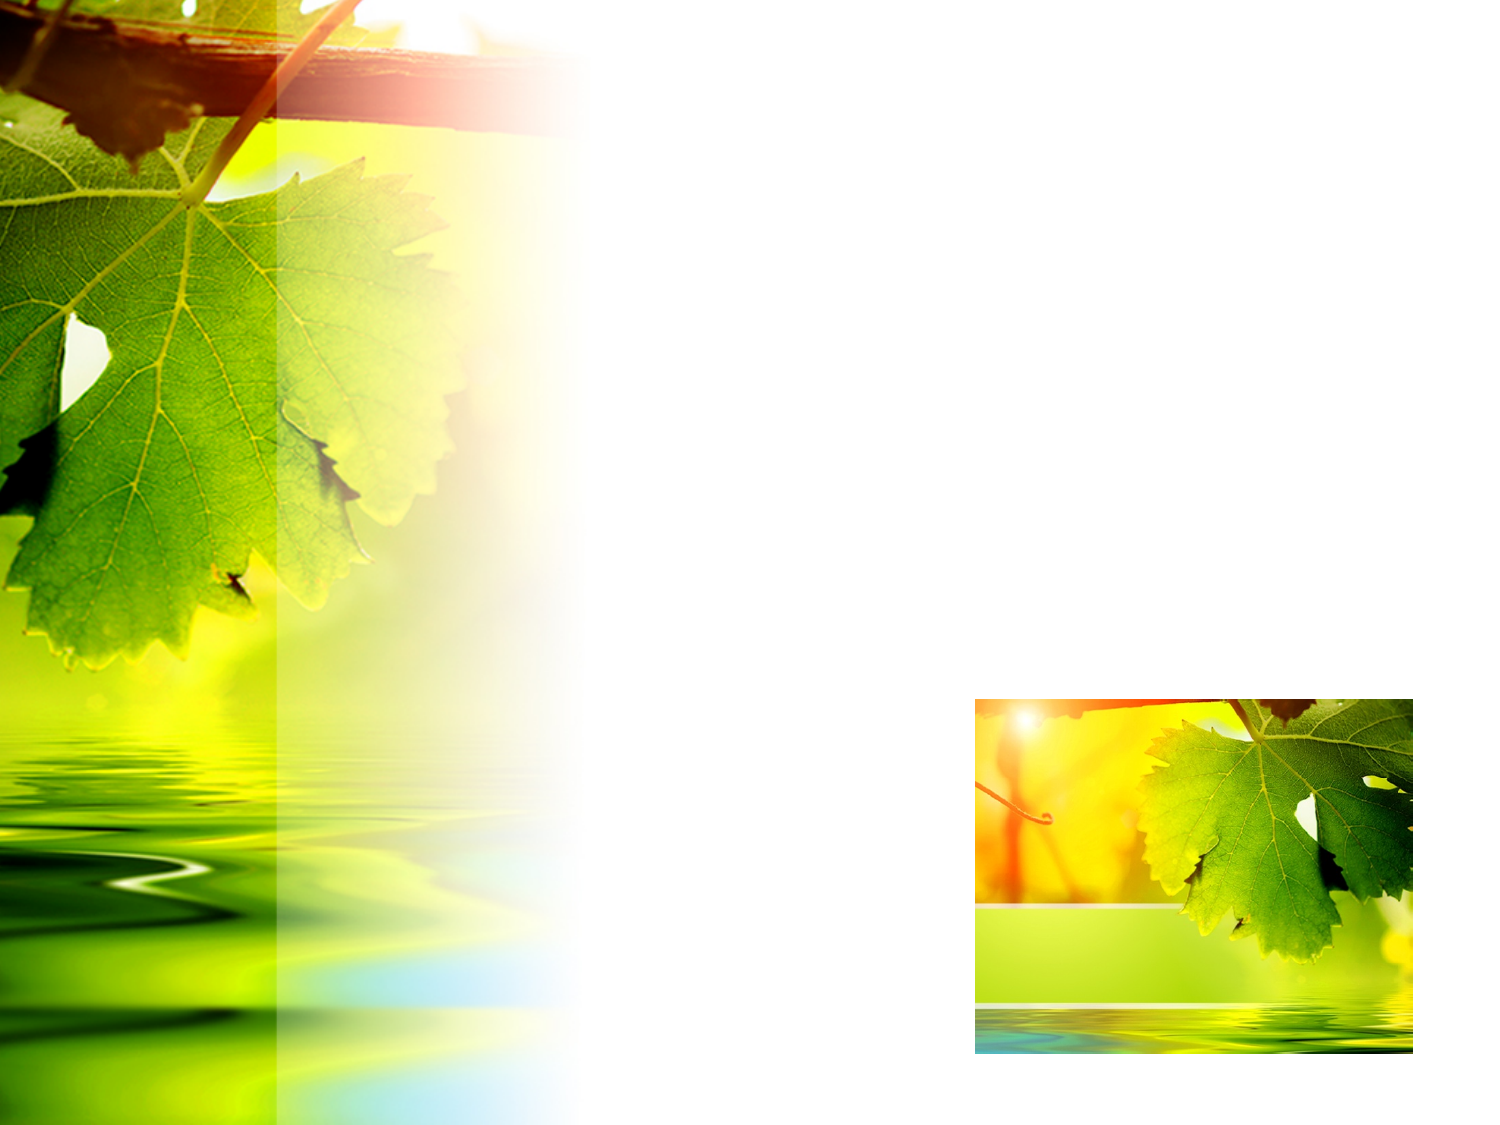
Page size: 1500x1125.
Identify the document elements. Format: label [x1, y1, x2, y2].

list [974, 699, 1413, 1054]
picture [0, 0, 1500, 1125]
